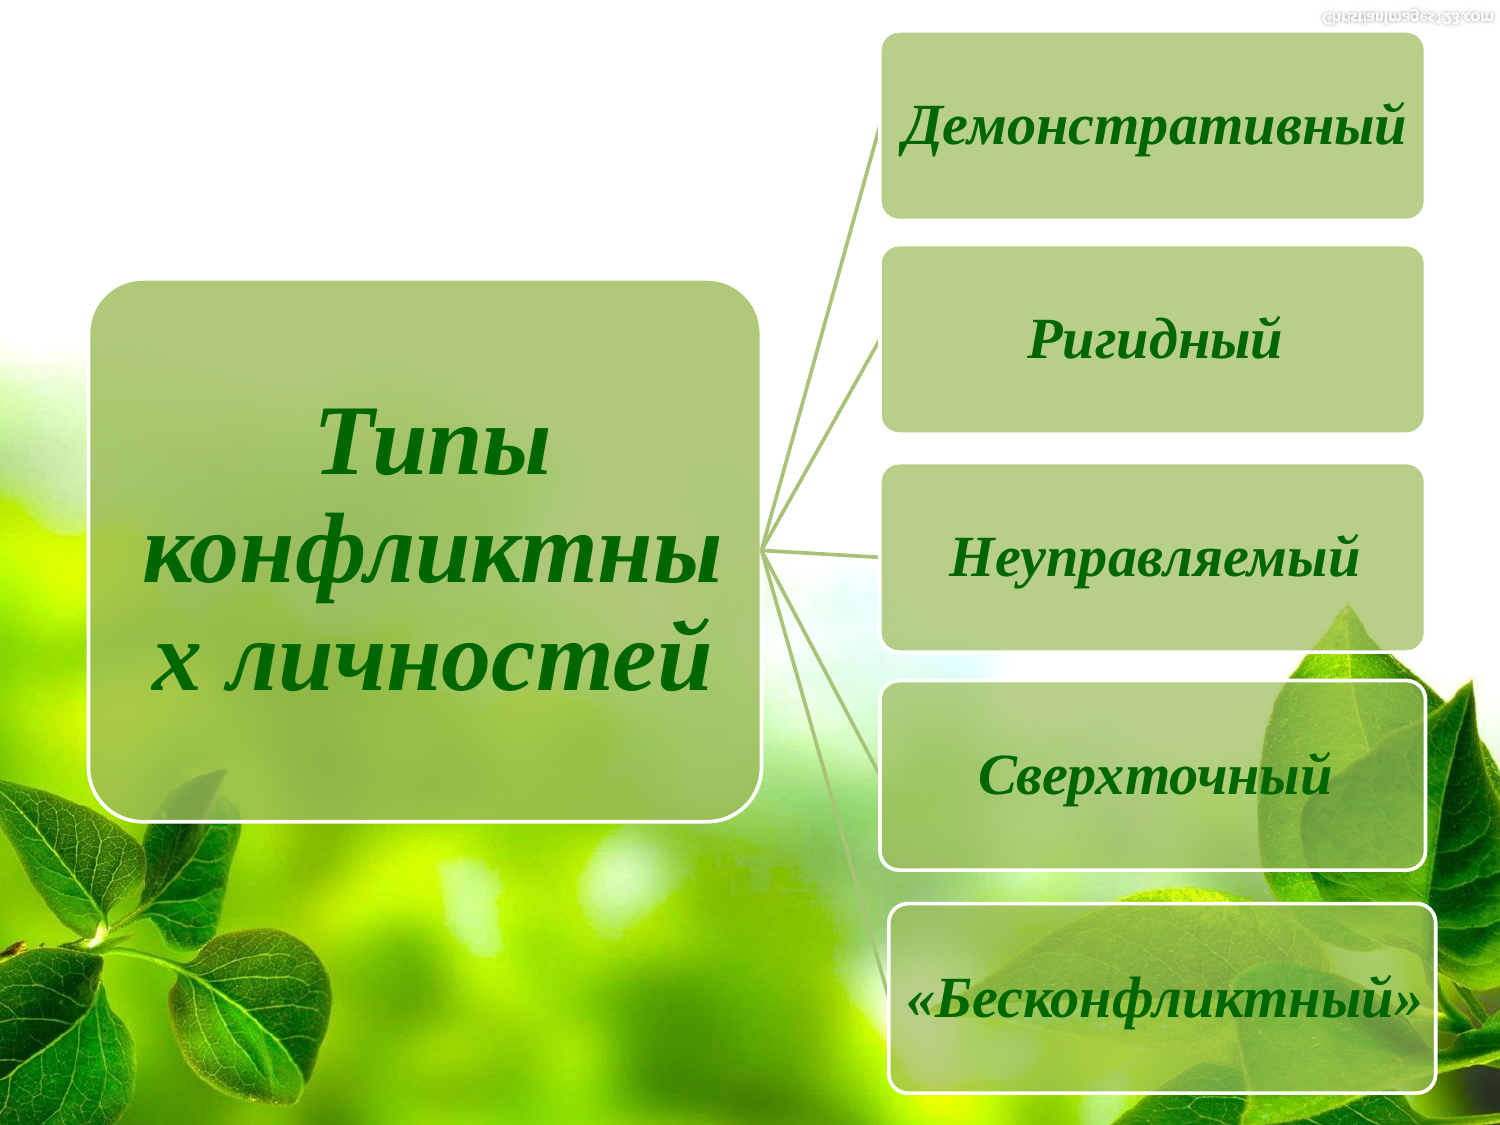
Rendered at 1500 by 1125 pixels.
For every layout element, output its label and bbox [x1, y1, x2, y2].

picture [0, 0, 1500, 1125]
text_box [28, 30, 1472, 1095]
